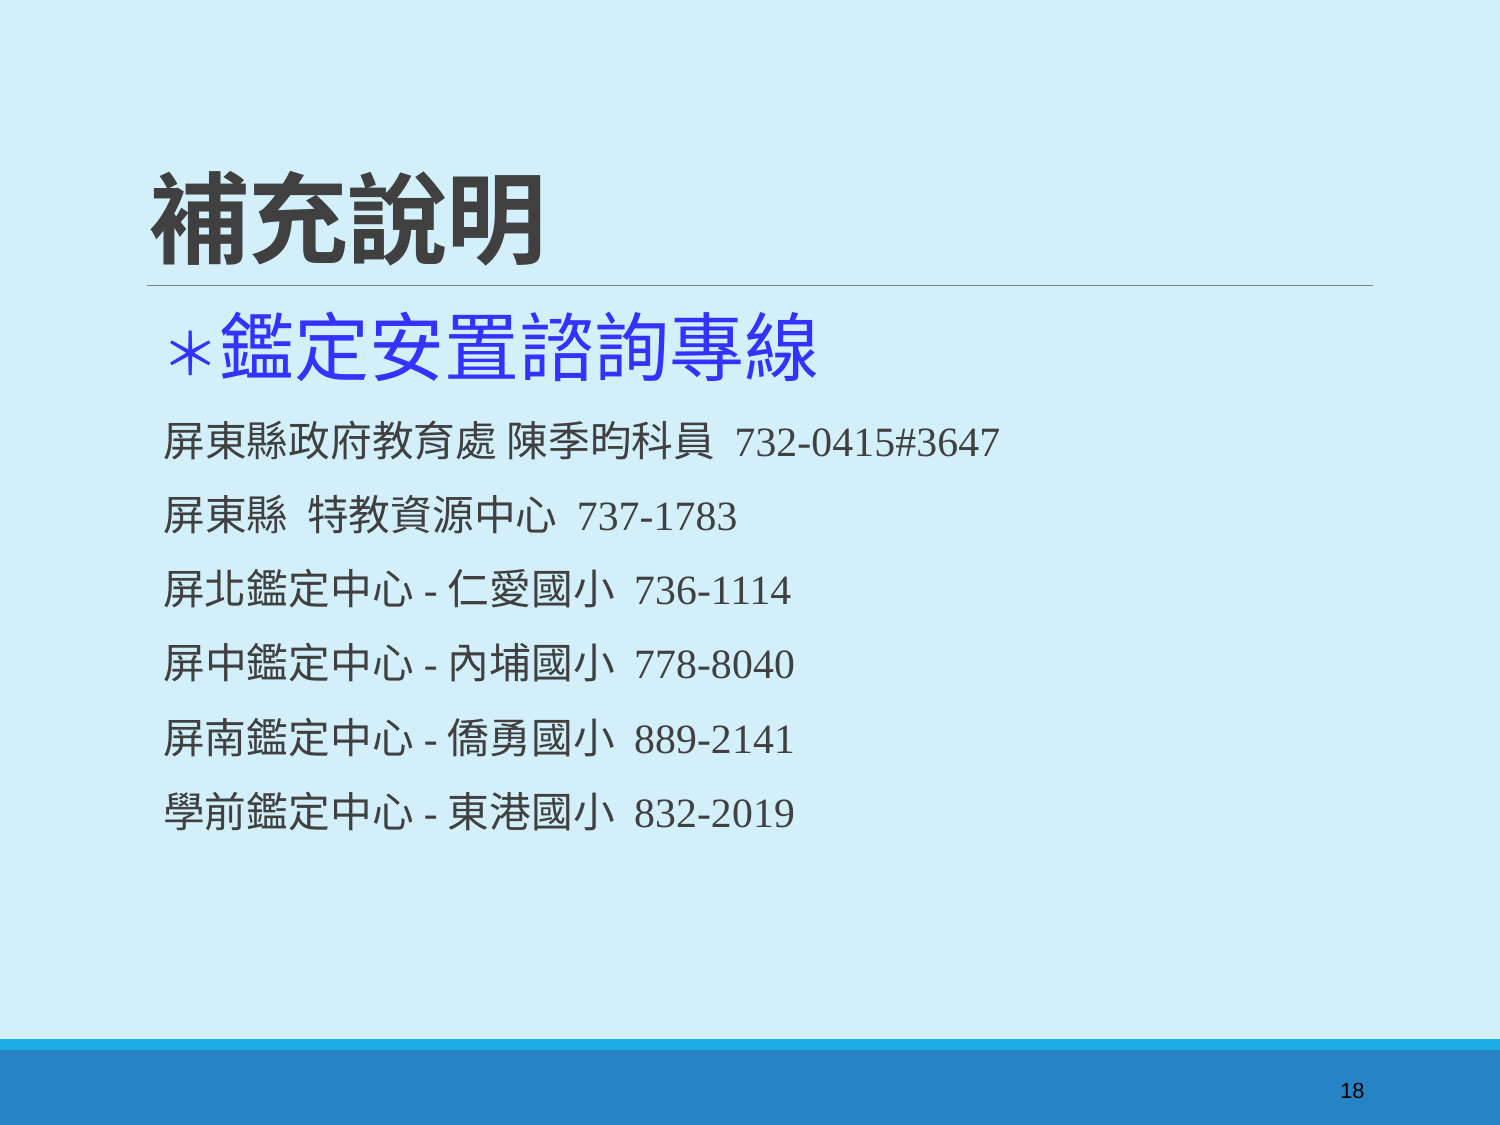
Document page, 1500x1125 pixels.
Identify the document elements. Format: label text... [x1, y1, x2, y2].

slide_number 18 [1217, 1059, 1380, 1120]
title 補充說明 [134, 47, 1373, 285]
list ＊鑑定安置諮詢專線 屏東縣政府教育處 陳季昀科員 732-0415#3647 屏東縣 特教資源中心 737-1783 屏北鑑定中心-仁愛國小 736-1114 屏中鑑定中心-內埔國小 778-8040 屏南鑑定中心-僑勇國小 889-2141 學前鑑定中心-東港國小 832-2019 [134, 302, 1373, 963]
